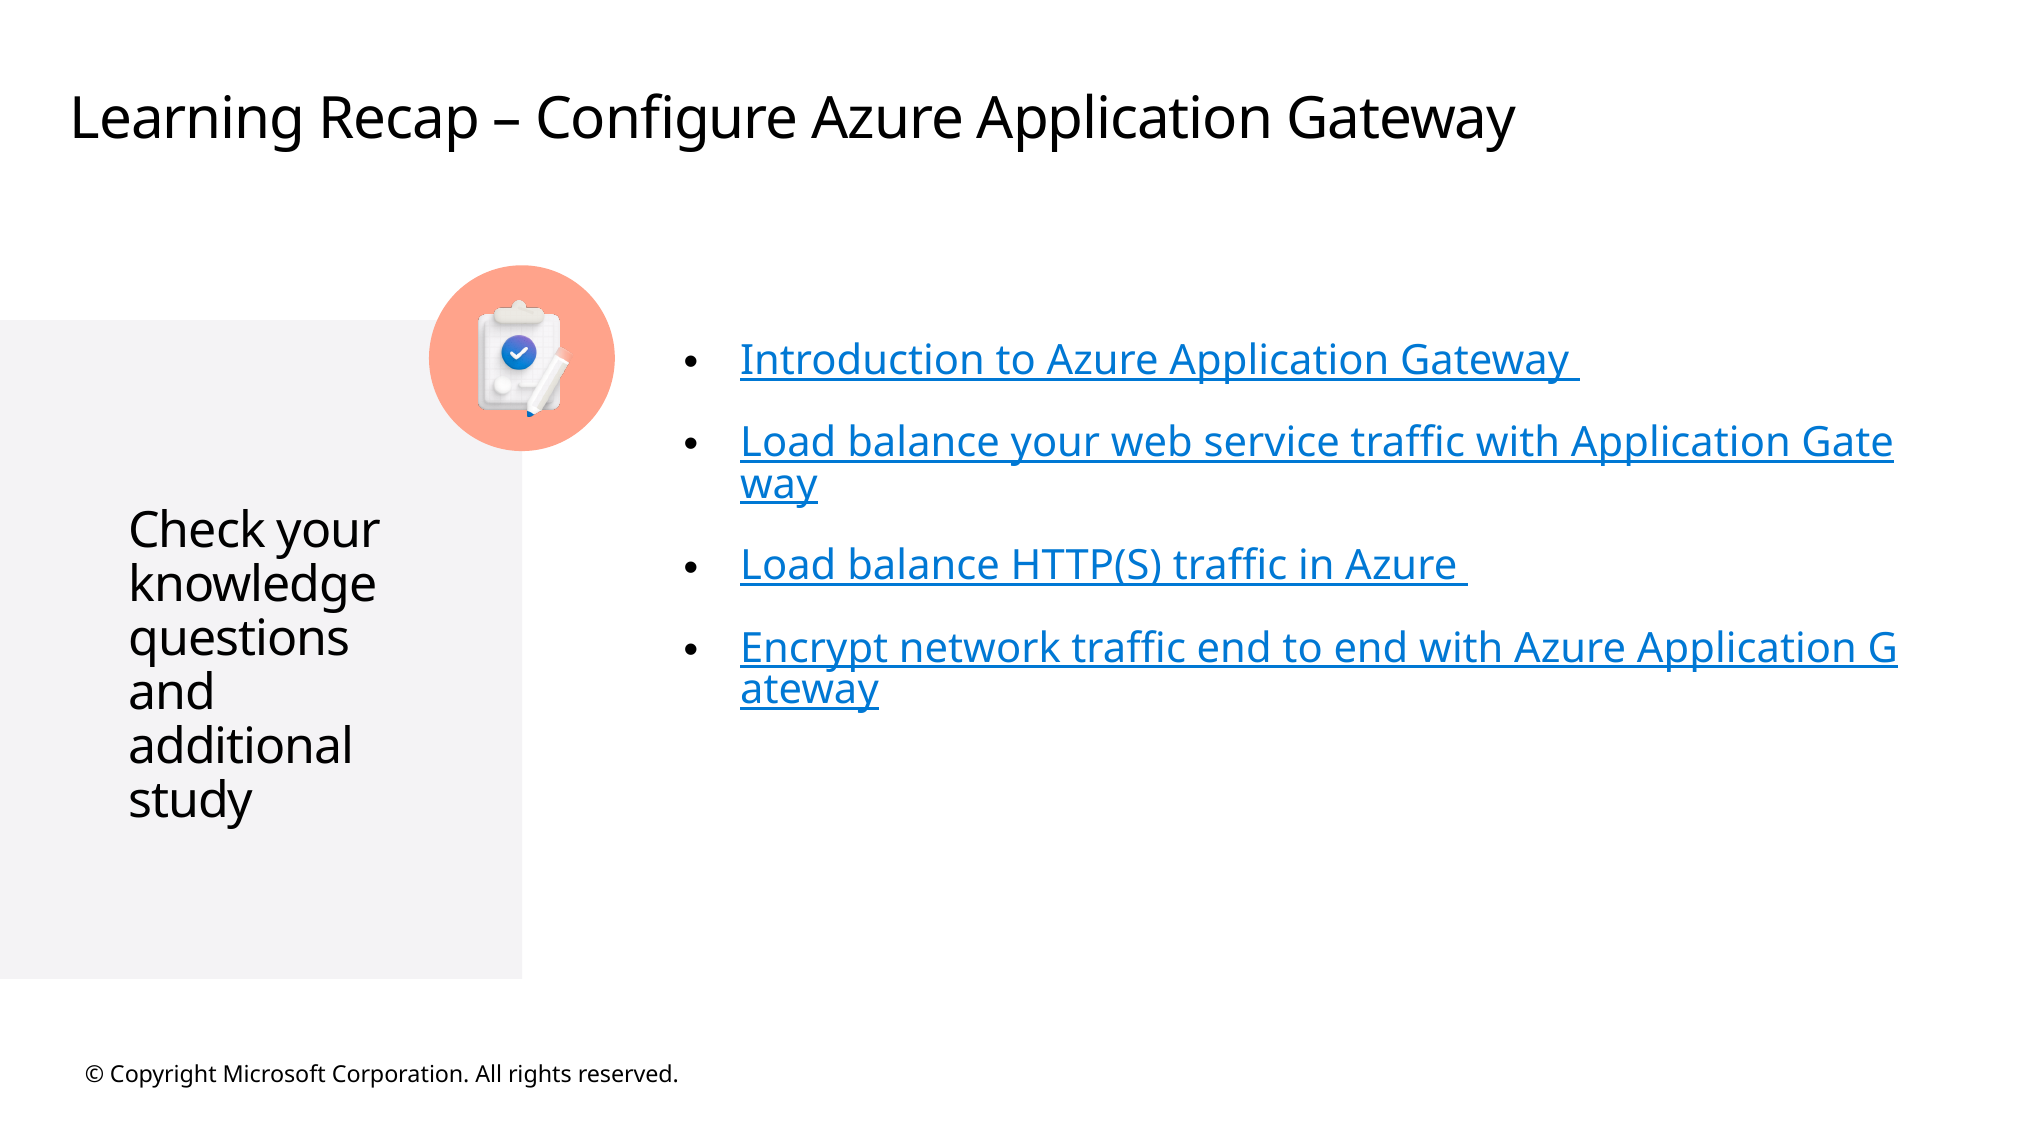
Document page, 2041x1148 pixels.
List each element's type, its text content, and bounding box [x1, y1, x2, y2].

text_box Introduction to Azure Application Gateway Load balance your web service traffic with Application Gateway Load balance HTTP(S) traffic in Azure Encrypt network traffic end to end with Azure Application Gateway [668, 325, 1926, 868]
picture [463, 300, 580, 417]
title Learning Recap – Configure Azure Application Gateway [70, 73, 1968, 188]
